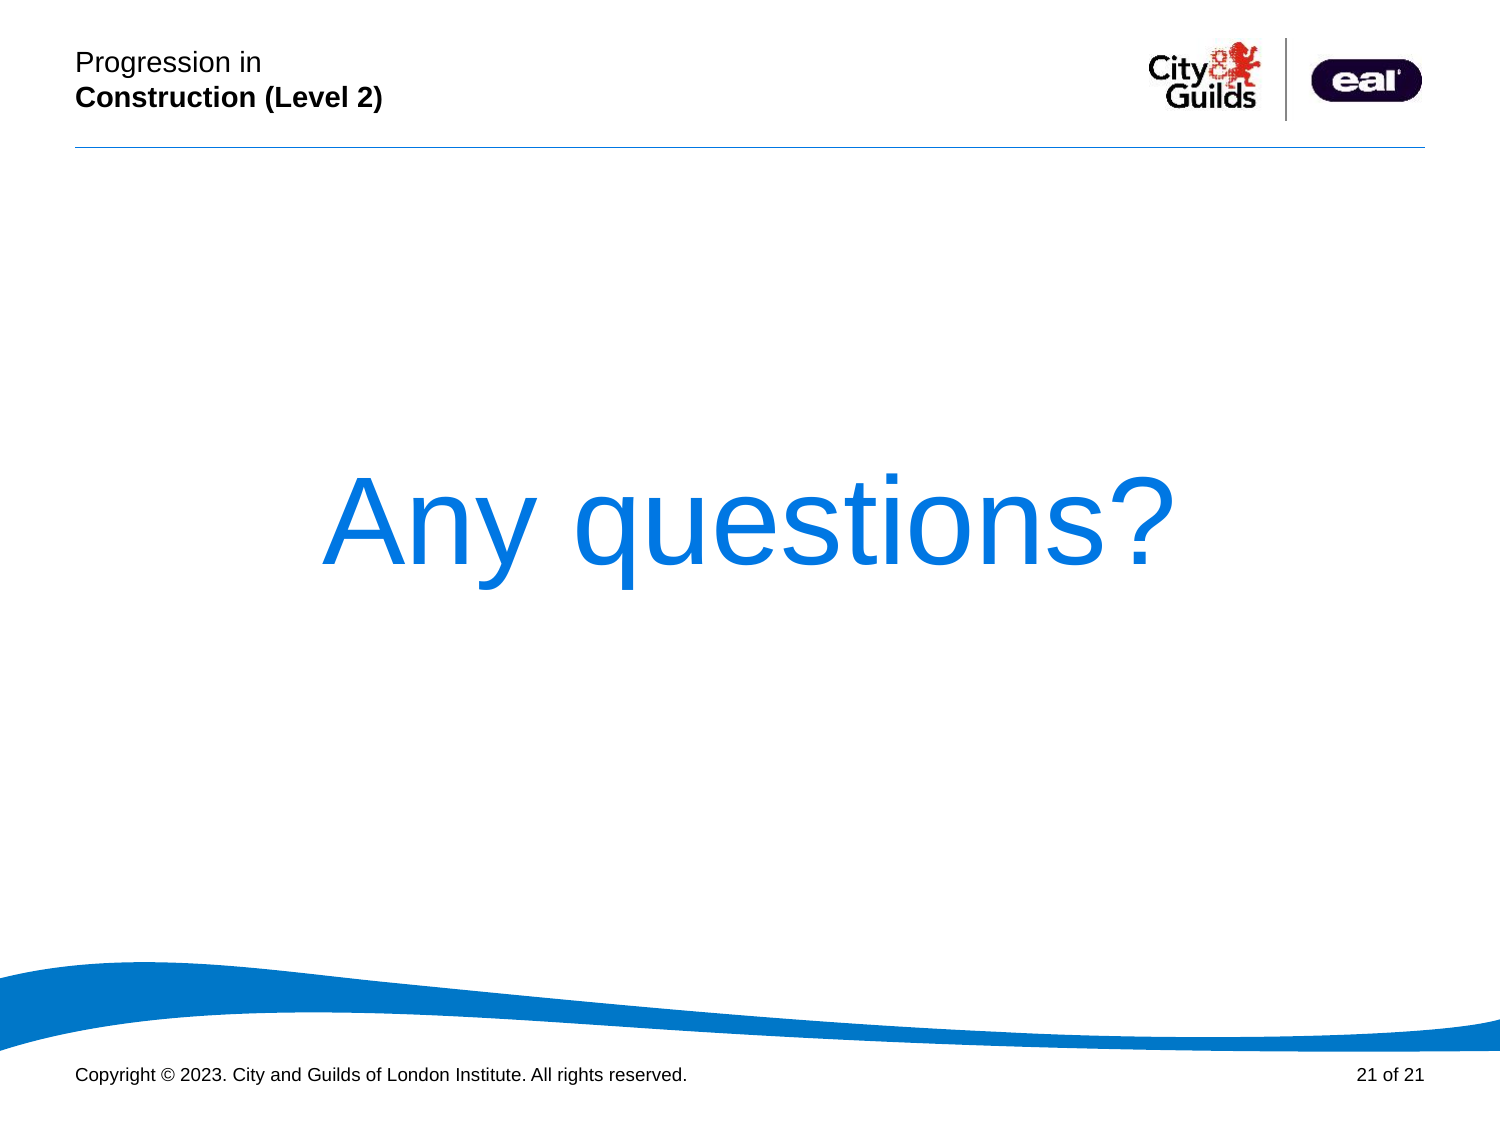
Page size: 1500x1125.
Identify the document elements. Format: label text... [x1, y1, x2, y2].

list Any questions? [74, 247, 1426, 946]
picture [1149, 38, 1422, 121]
